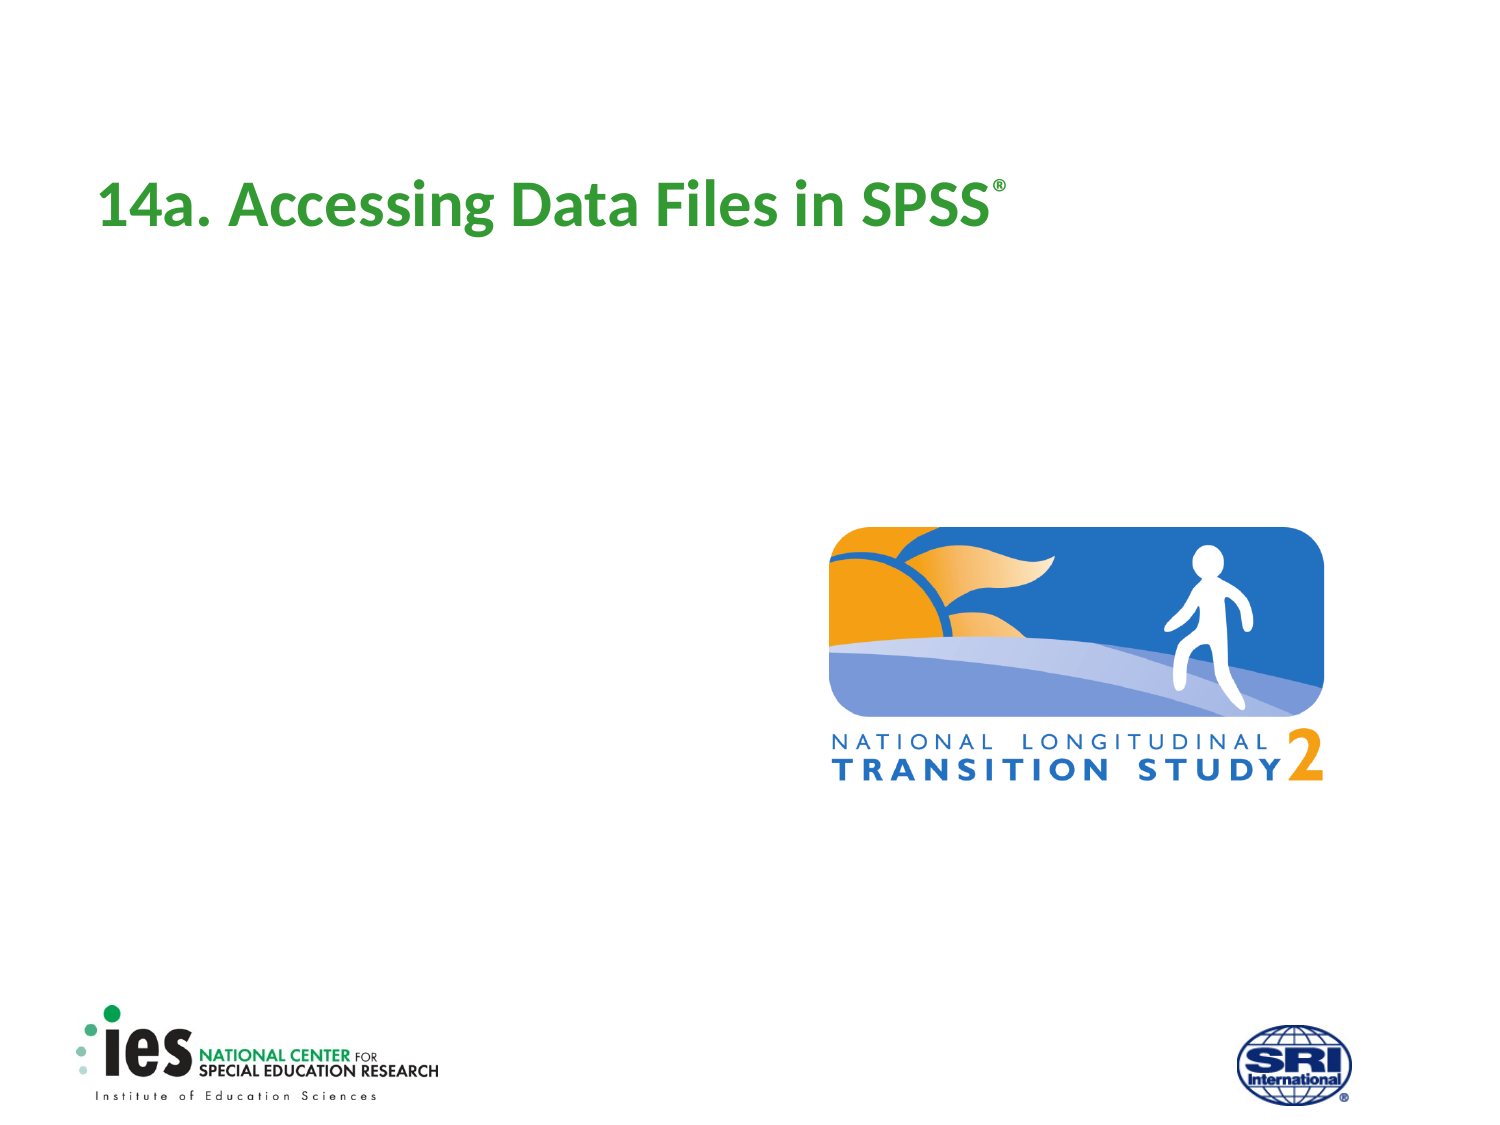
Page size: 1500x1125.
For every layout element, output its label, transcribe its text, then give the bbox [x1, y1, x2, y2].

picture [829, 524, 1325, 781]
picture [1237, 1025, 1352, 1106]
picture [76, 1005, 438, 1100]
title 14a. Accessing Data Files in SPSS® [80, 25, 1500, 376]
